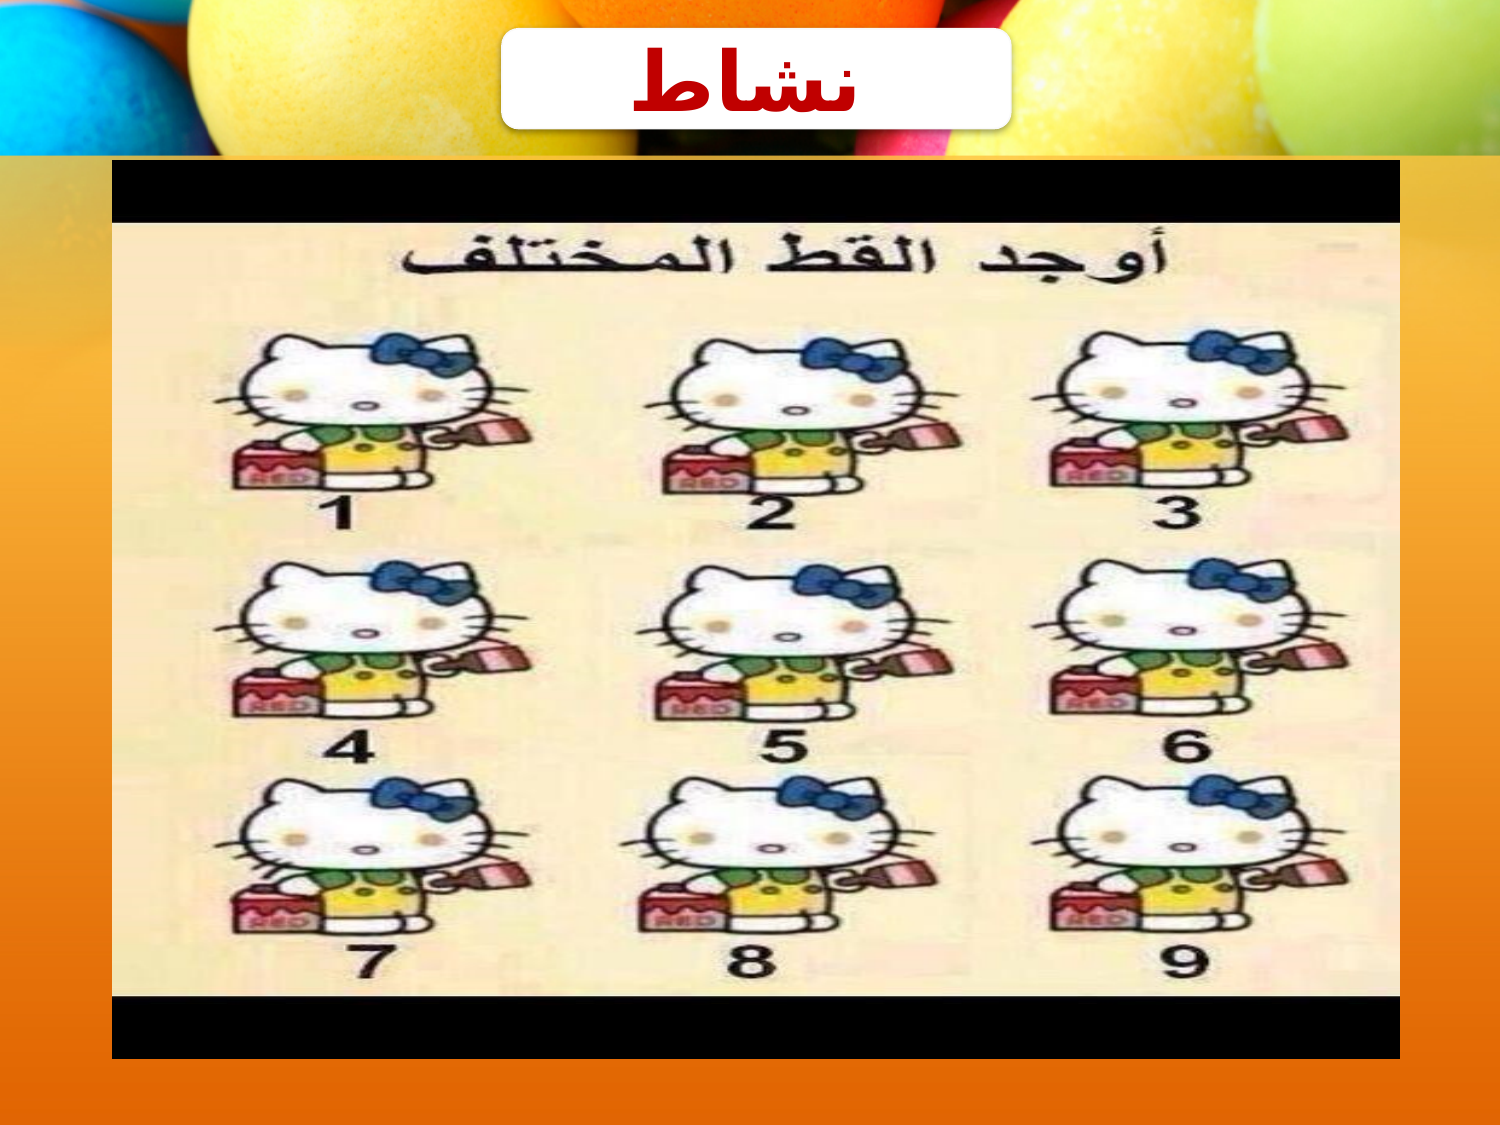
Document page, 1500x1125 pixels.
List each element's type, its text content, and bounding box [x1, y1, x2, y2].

picture [0, 0, 1500, 1125]
picture [131, 95, 137, 103]
text_box نشاط [501, 27, 1012, 130]
